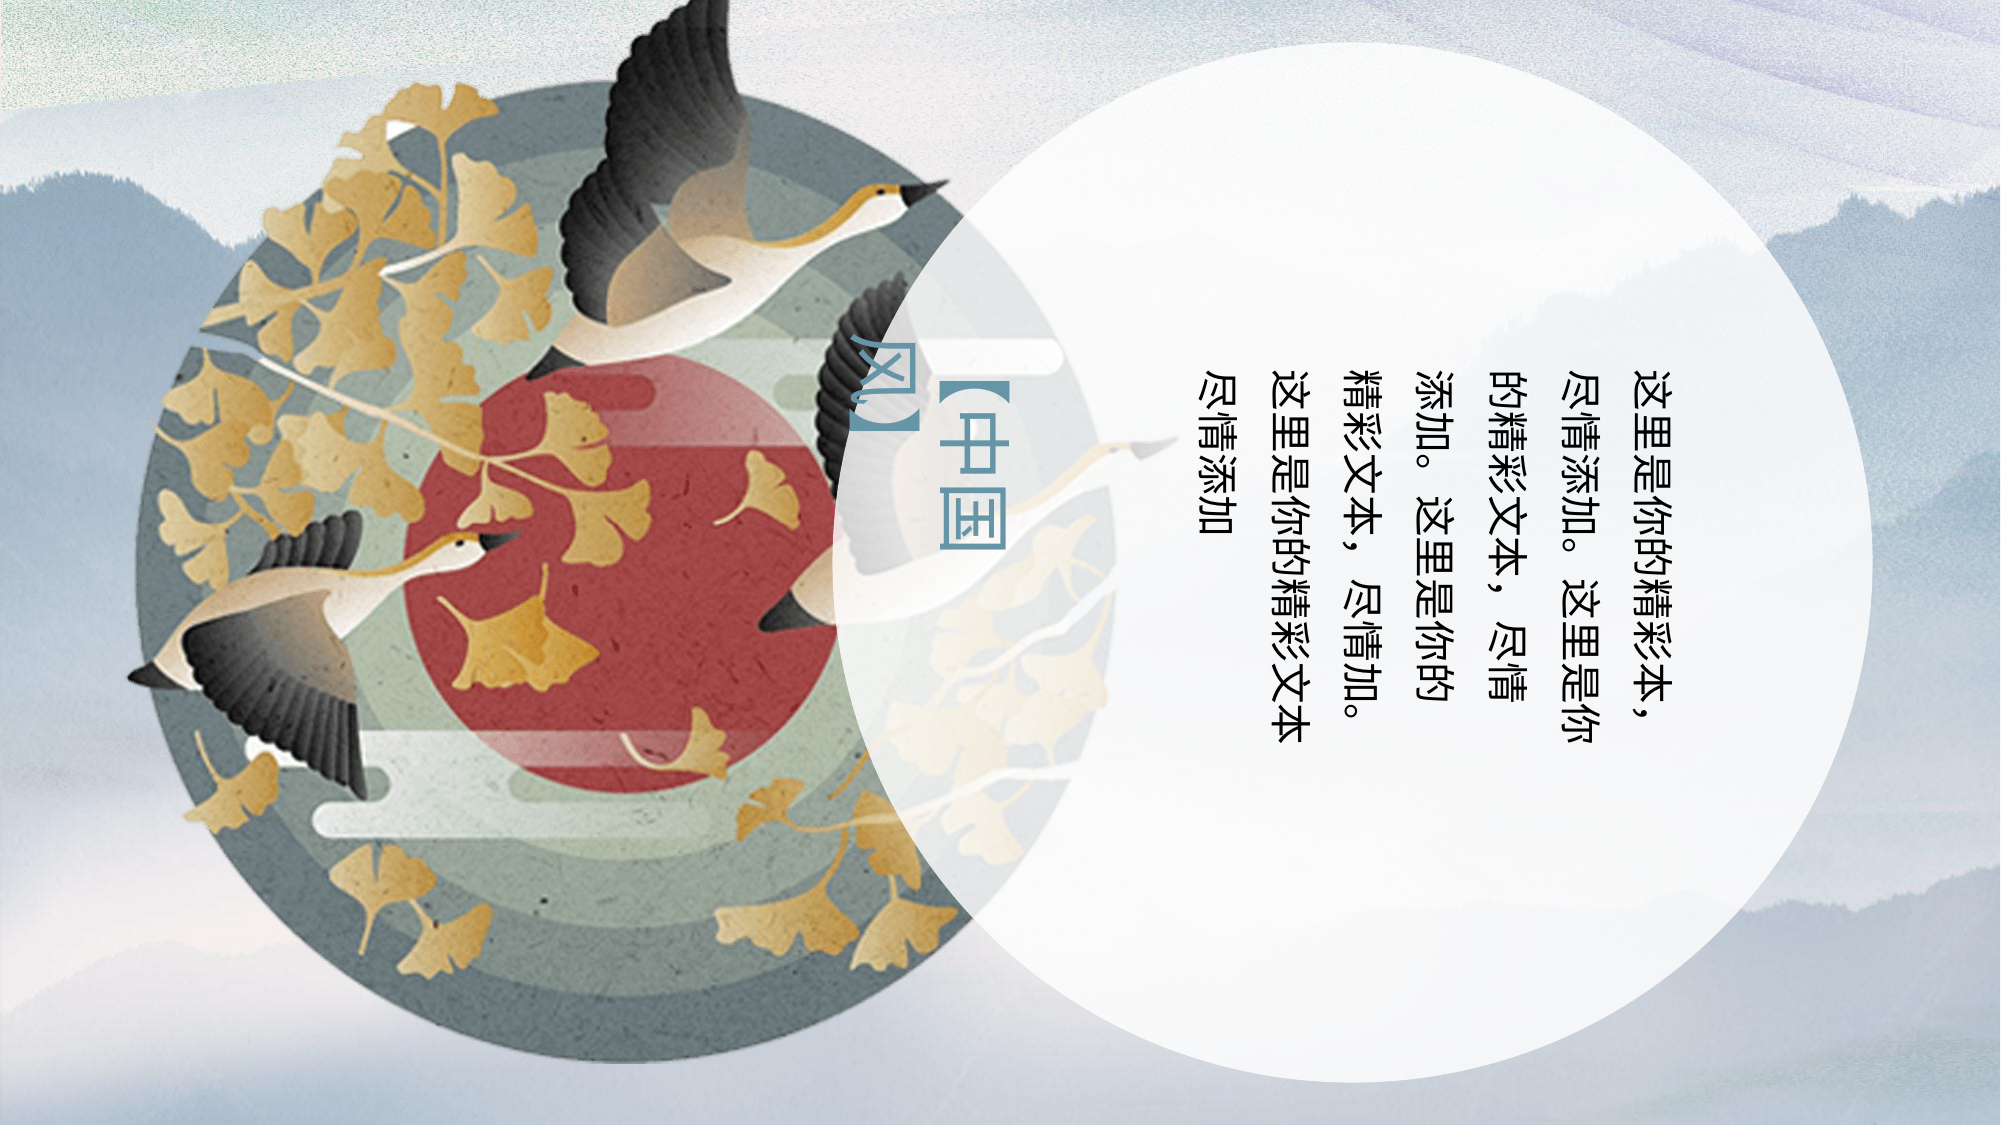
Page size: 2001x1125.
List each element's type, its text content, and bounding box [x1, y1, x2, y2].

picture [0, 0, 2001, 1125]
text_box 这里是你的精彩本， 尽情添加。这里是你 的精彩文本，尽情 添加。这里是你的 精彩文本，尽情加。 这里是你的精彩文本 尽情添加 [1214, 355, 1697, 770]
text_box [1214, 41, 1874, 1084]
